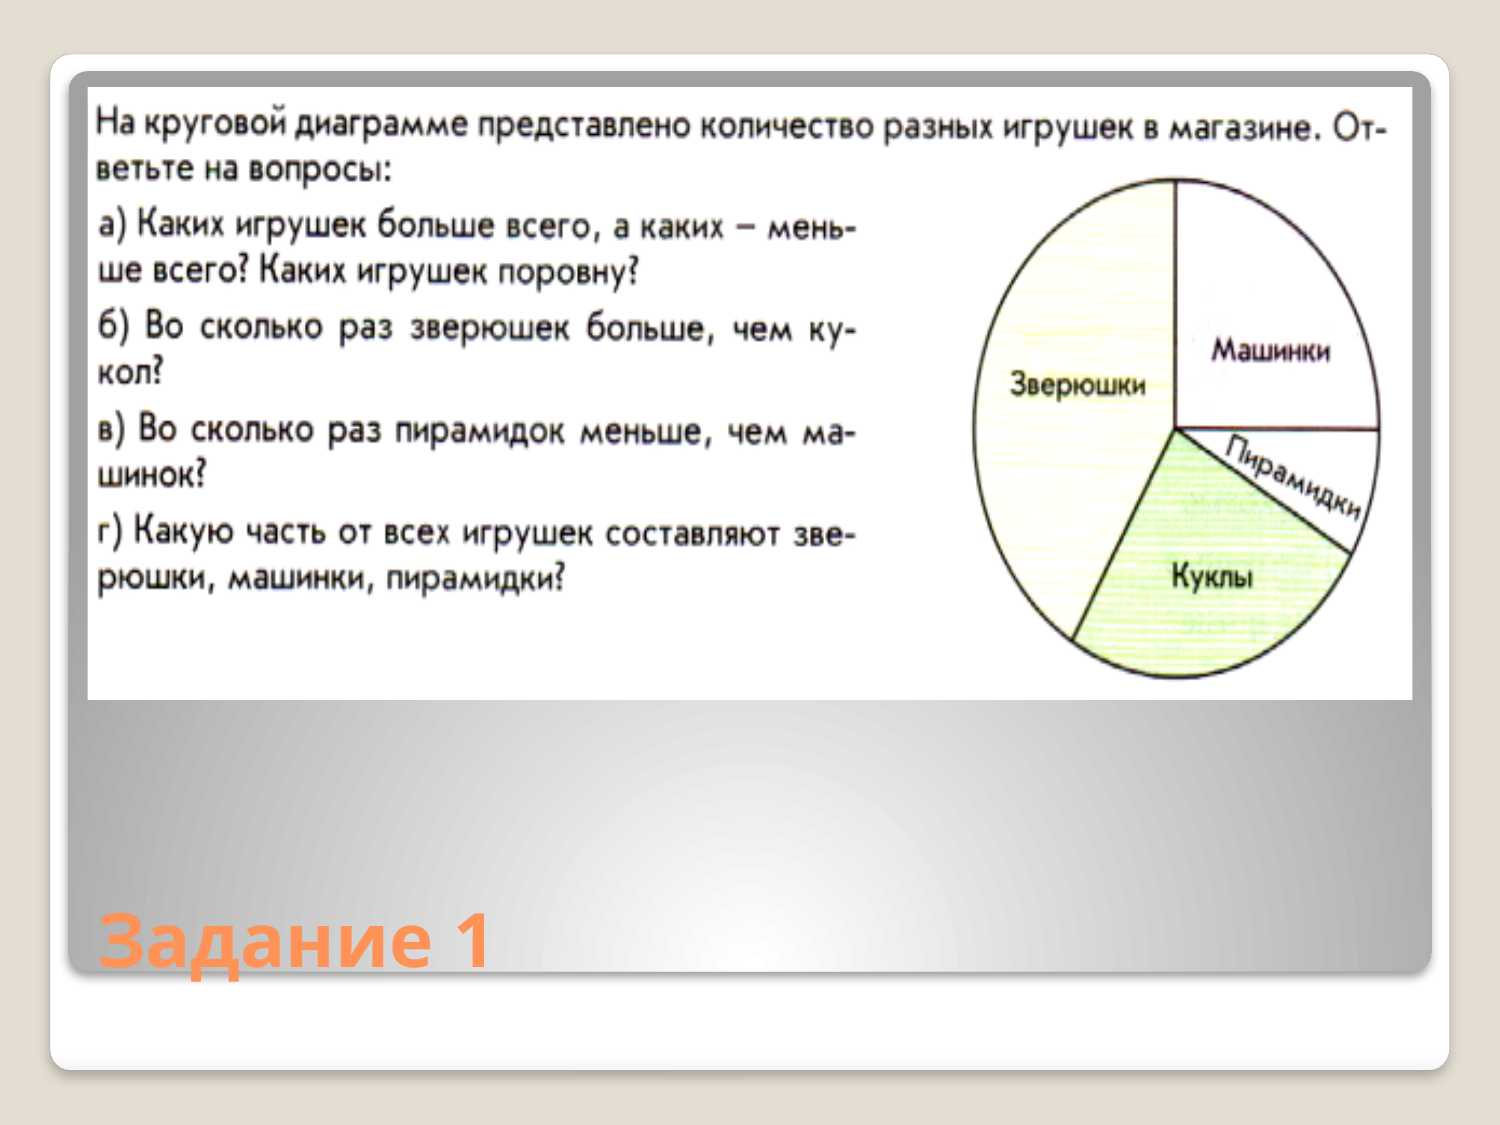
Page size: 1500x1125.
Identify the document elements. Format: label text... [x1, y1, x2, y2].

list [87, 87, 1413, 701]
title Задание 1 [82, 817, 1425, 990]
